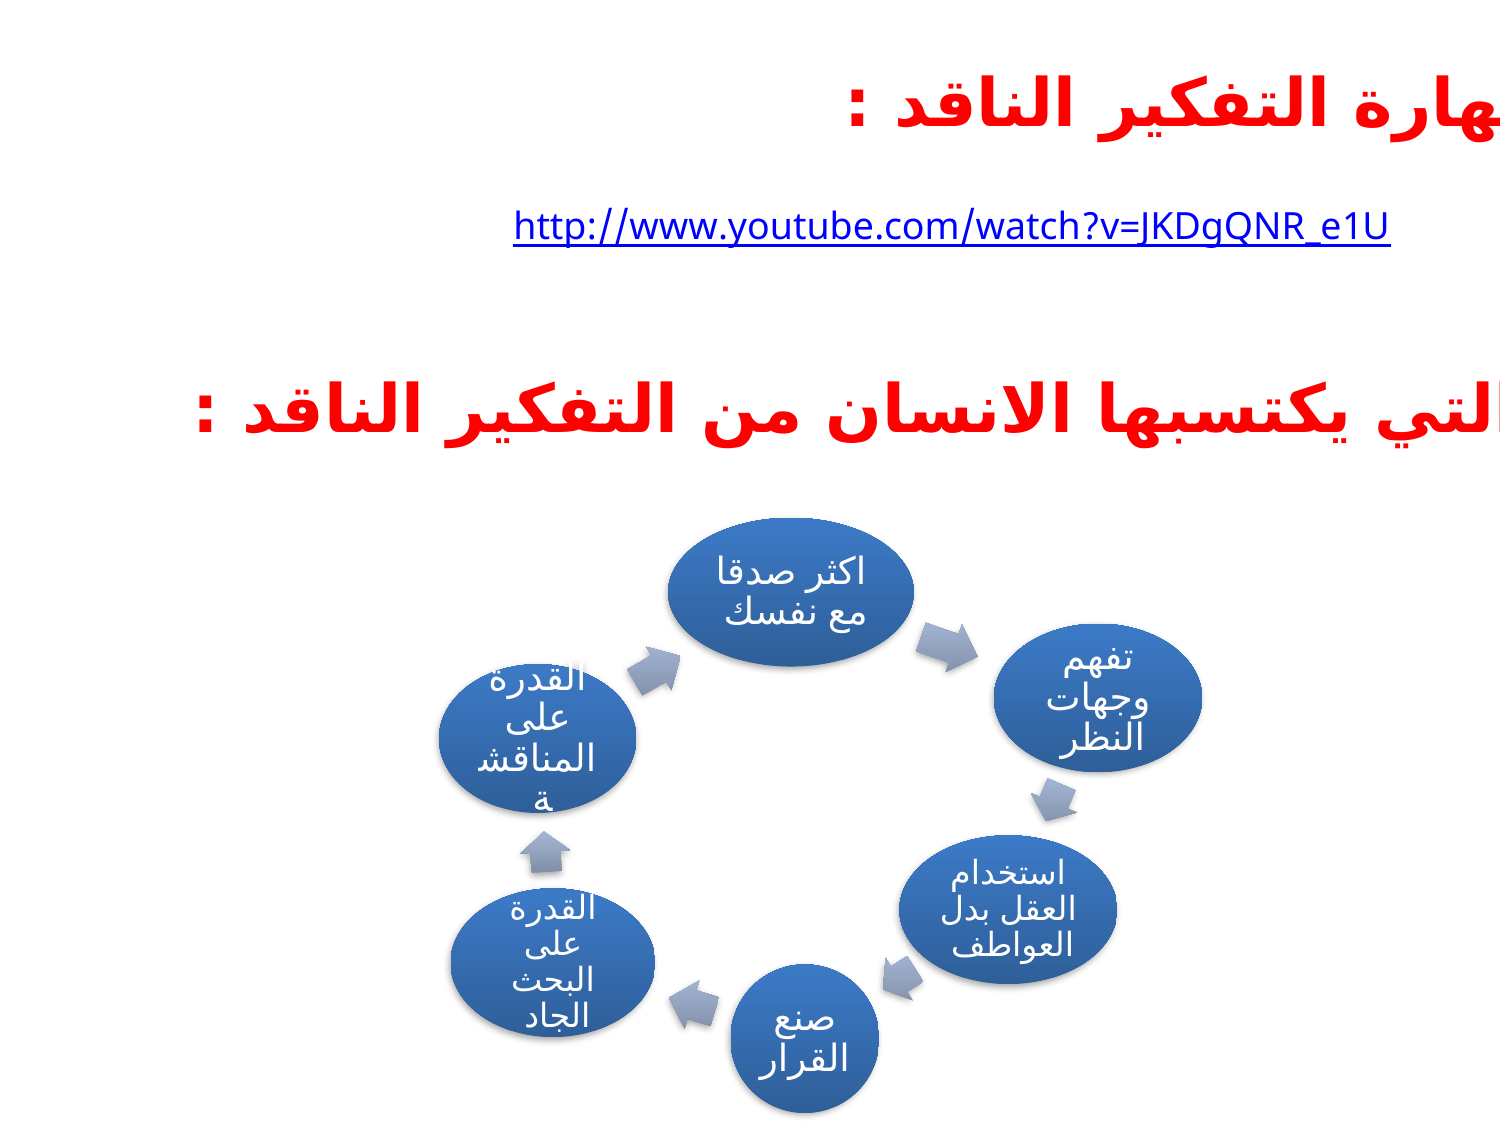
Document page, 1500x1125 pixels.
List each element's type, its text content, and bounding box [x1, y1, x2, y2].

text_box الفوائد التي يكتسبها الانسان من التفكير الناقد : [177, 358, 1500, 544]
text_box http://www.youtube.com/watch?v=JKDgQNR_e1U [375, 194, 1406, 348]
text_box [105, 517, 1483, 1114]
text_box مهارة التفكير الناقد : [829, 52, 1500, 148]
